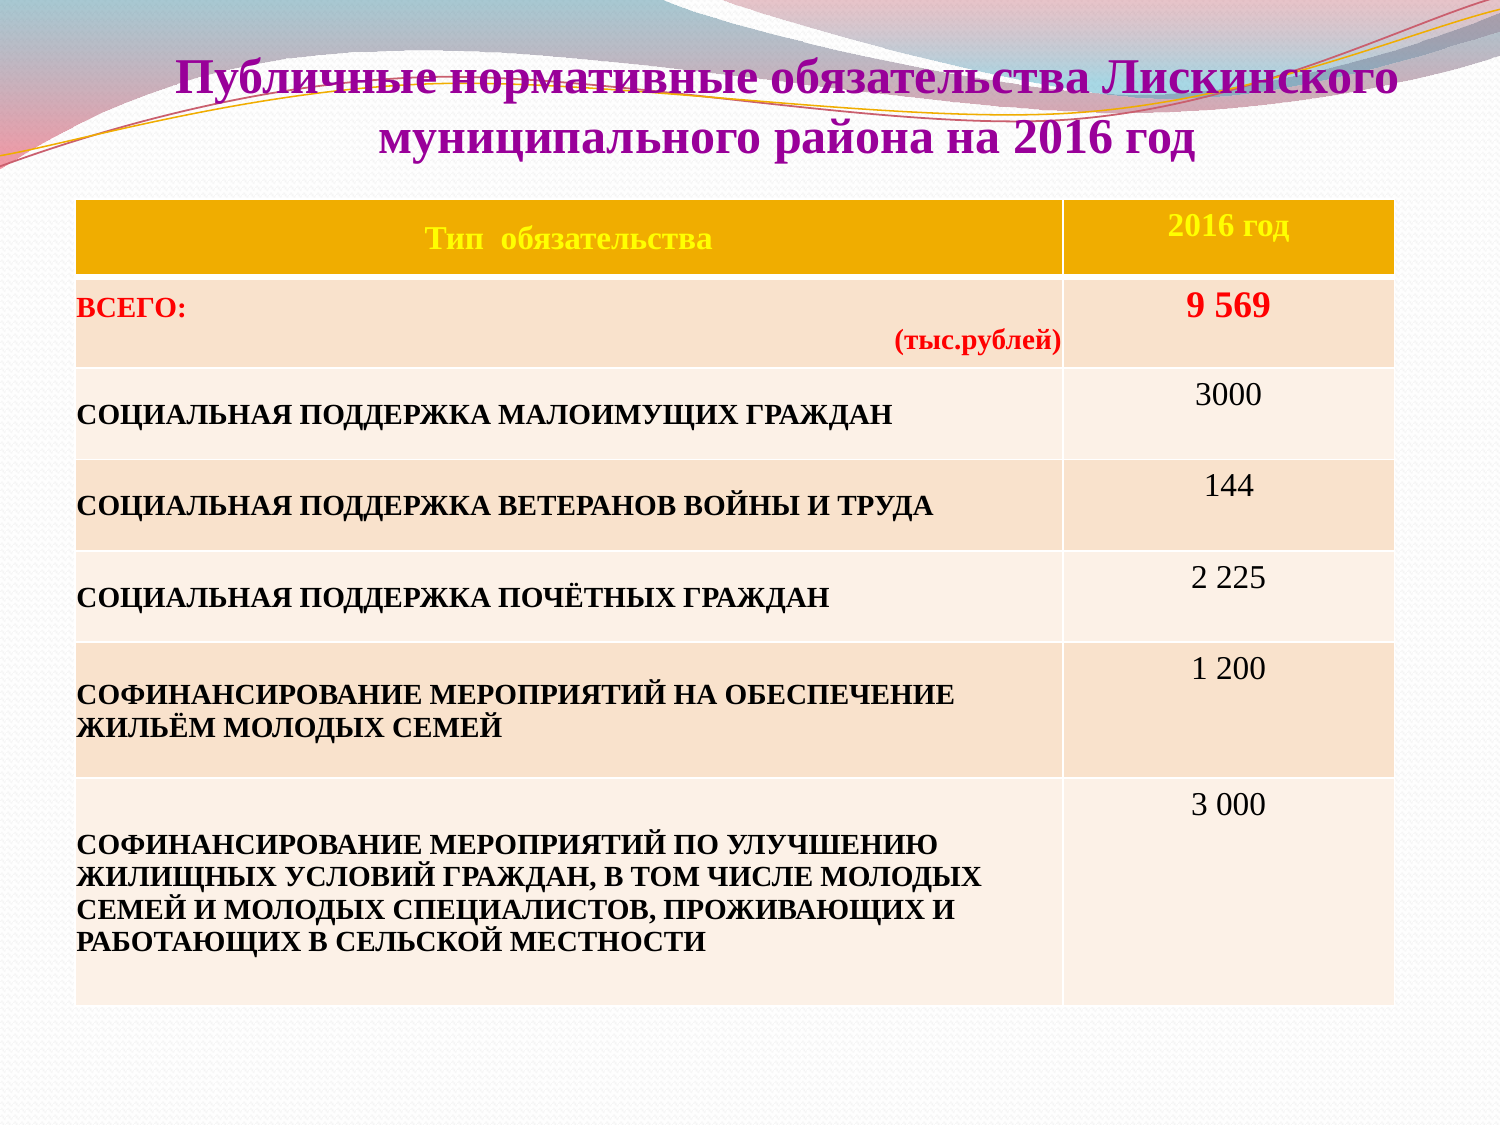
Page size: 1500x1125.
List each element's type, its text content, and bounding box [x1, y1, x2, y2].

table_cell 1 200 [1064, 643, 1394, 777]
table_cell ВСЕГО: (тыс.рублей) [76, 280, 1062, 367]
table_header 2016 год [1064, 200, 1394, 274]
table_cell 3 000 [1064, 779, 1394, 1005]
table_cell СОФИНАНСИРОВАНИЕ МЕРОПРИЯТИЙ НА ОБЕСПЕЧЕНИЕ ЖИЛЬЁМ МОЛОДЫХ СЕМЕЙ [76, 643, 1062, 777]
table_header Тип обязательства [76, 200, 1062, 274]
title Публичные нормативные обязательства Лискинского муниципального района на 2016 год [75, 35, 1500, 164]
table_cell 2 225 [1064, 552, 1394, 641]
table_cell СОФИНАНСИРОВАНИЕ МЕРОПРИЯТИЙ ПО УЛУЧШЕНИЮ ЖИЛИЩНЫХ УСЛОВИЙ ГРАЖДАН, В ТОМ ЧИСЛЕ МОЛОДЫХ СЕМЕЙ И МОЛОДЫХ СПЕЦИАЛИСТОВ, ПРОЖИВАЮЩИХ И РАБОТАЮЩИХ В СЕЛЬСКОЙ МЕСТНОСТИ [76, 779, 1062, 1005]
table_cell 9 569 [1064, 280, 1394, 367]
table_cell 144 [1064, 460, 1394, 550]
table_cell 3000 [1064, 369, 1394, 459]
table_cell СОЦИАЛЬНАЯ ПОДДЕРЖКА ПОЧЁТНЫХ ГРАЖДАН [76, 552, 1062, 641]
table_cell СОЦИАЛЬНАЯ ПОДДЕРЖКА ВЕТЕРАНОВ ВОЙНЫ И ТРУДА [76, 460, 1062, 550]
table_cell СОЦИАЛЬНАЯ ПОДДЕРЖКА МАЛОИМУЩИХ ГРАЖДАН [76, 369, 1062, 459]
